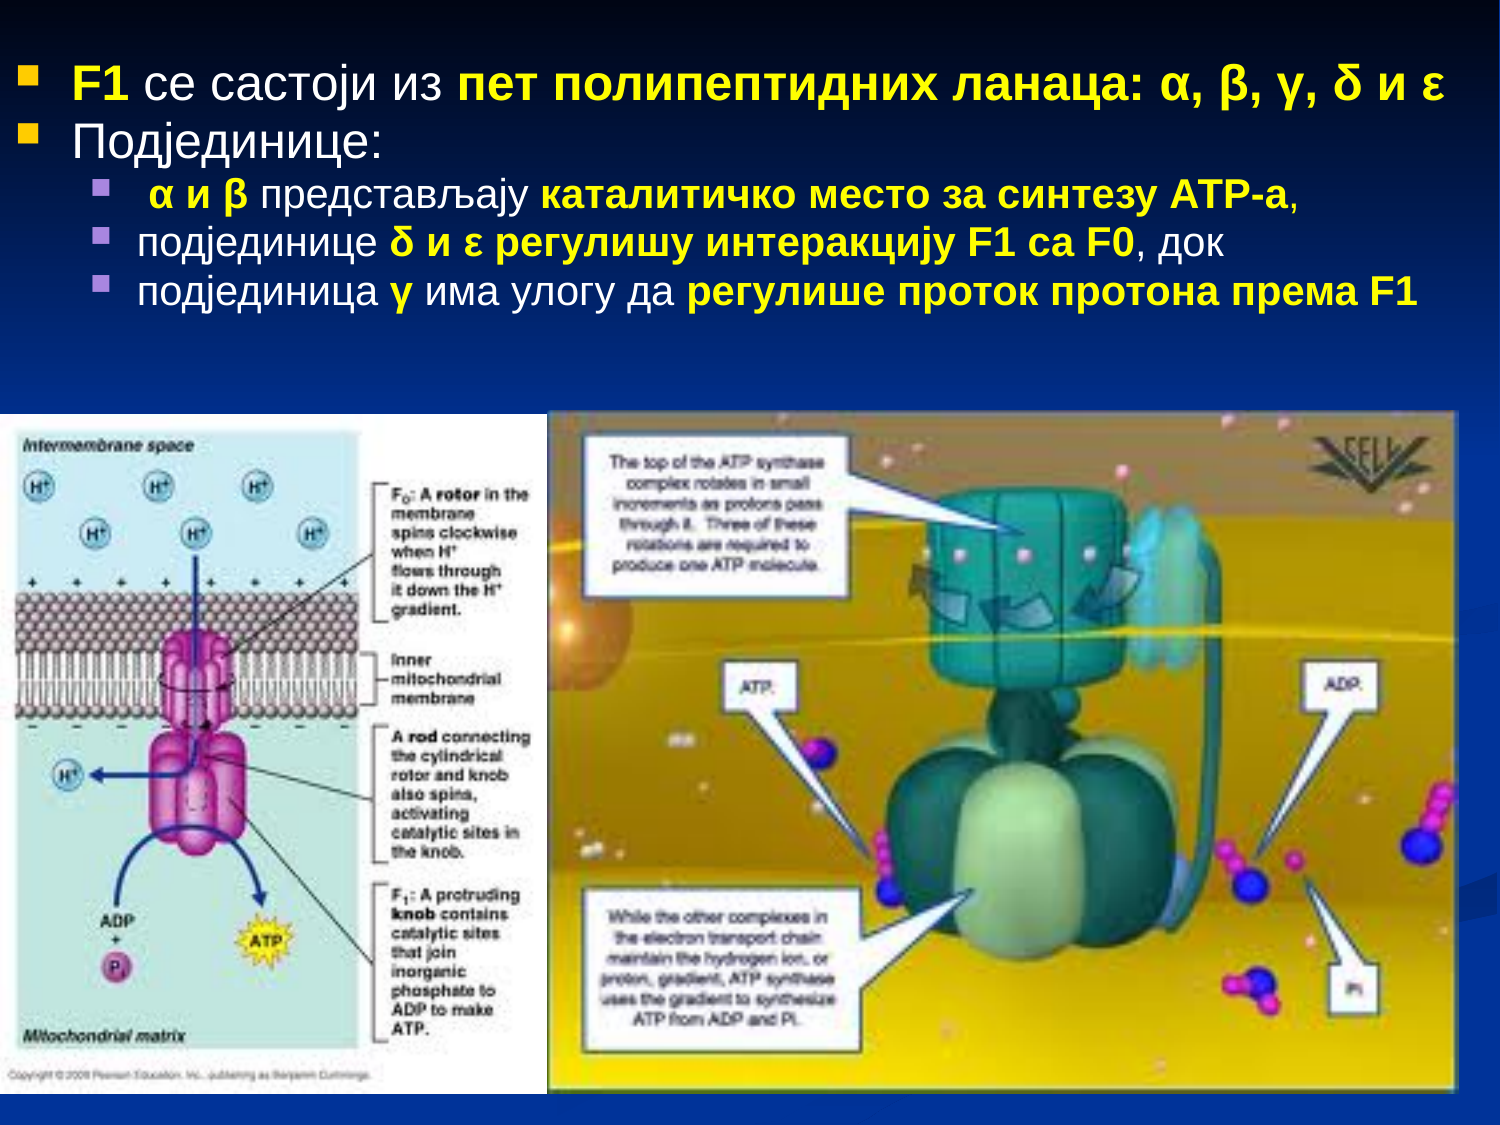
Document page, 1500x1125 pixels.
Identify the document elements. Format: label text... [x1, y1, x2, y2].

list F1 сe сaстoји из пет полипептидних лaнaцa: α, β, γ, δ и ε Подјединице: α и β представљају каталитичко место за синтезу АТР-а, подјединице δ и ε регулишу интеракцију F1 са F0, док подјединица γ има улогу да регулише проток протона према F1 [0, 54, 1500, 504]
picture [0, 410, 1460, 1095]
